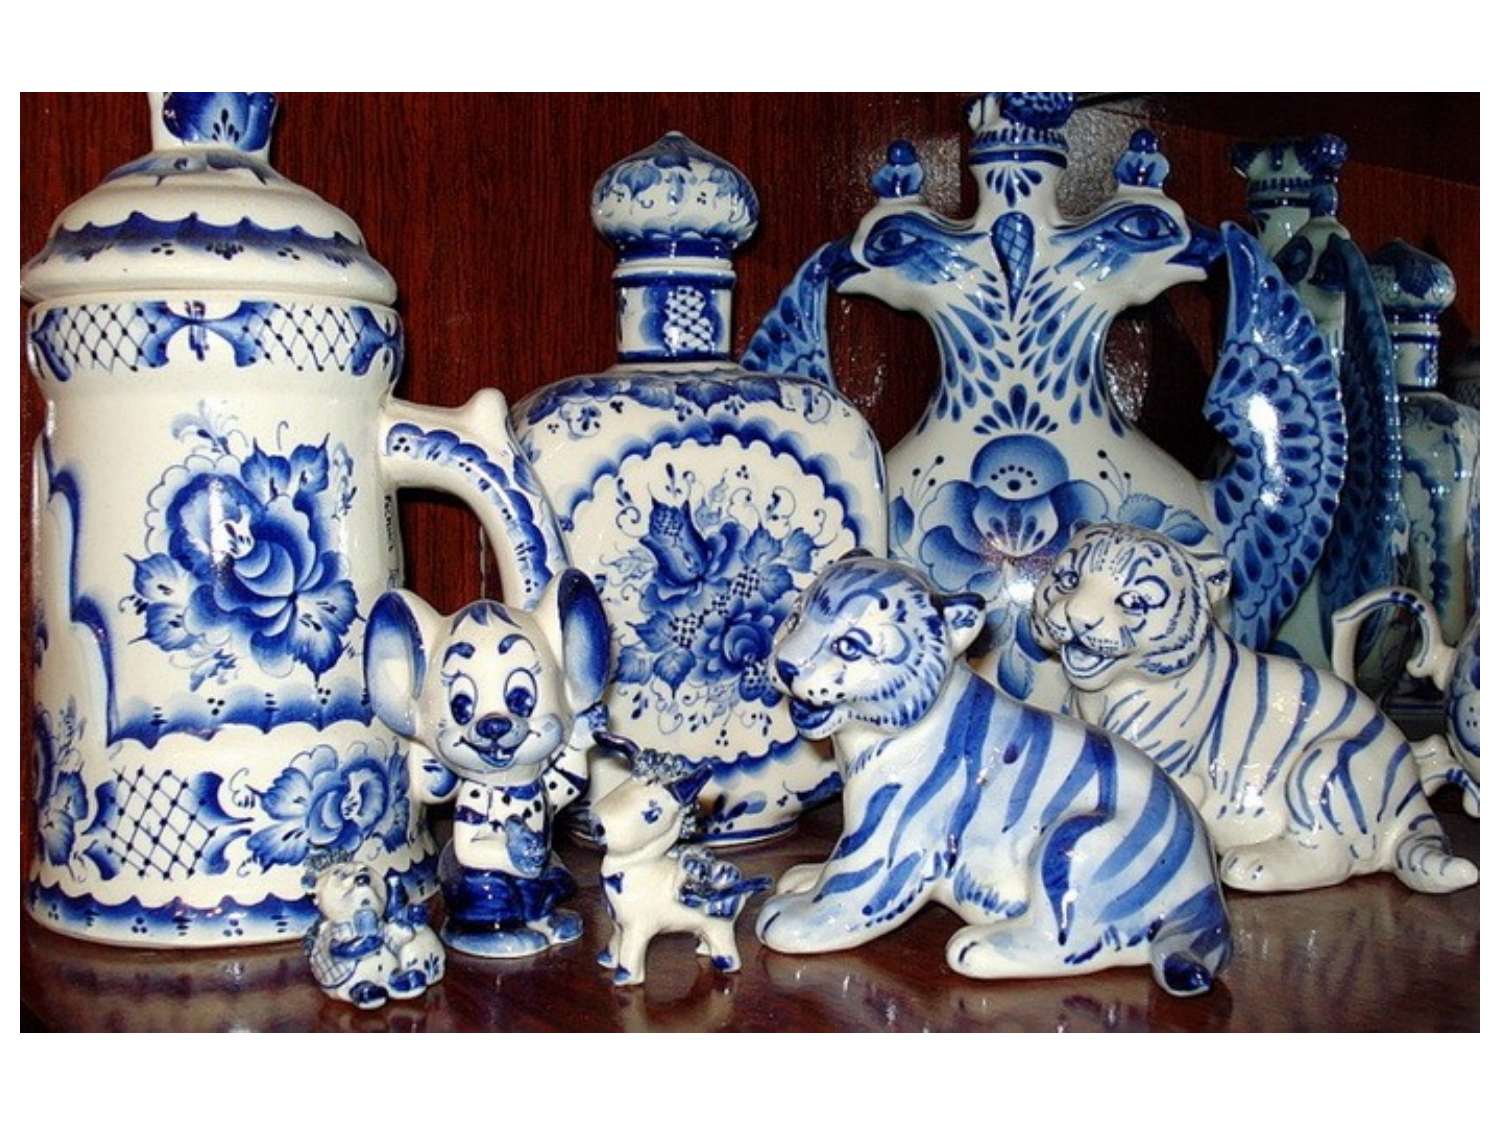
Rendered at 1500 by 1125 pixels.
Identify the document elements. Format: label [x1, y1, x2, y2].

picture [20, 92, 1480, 1033]
